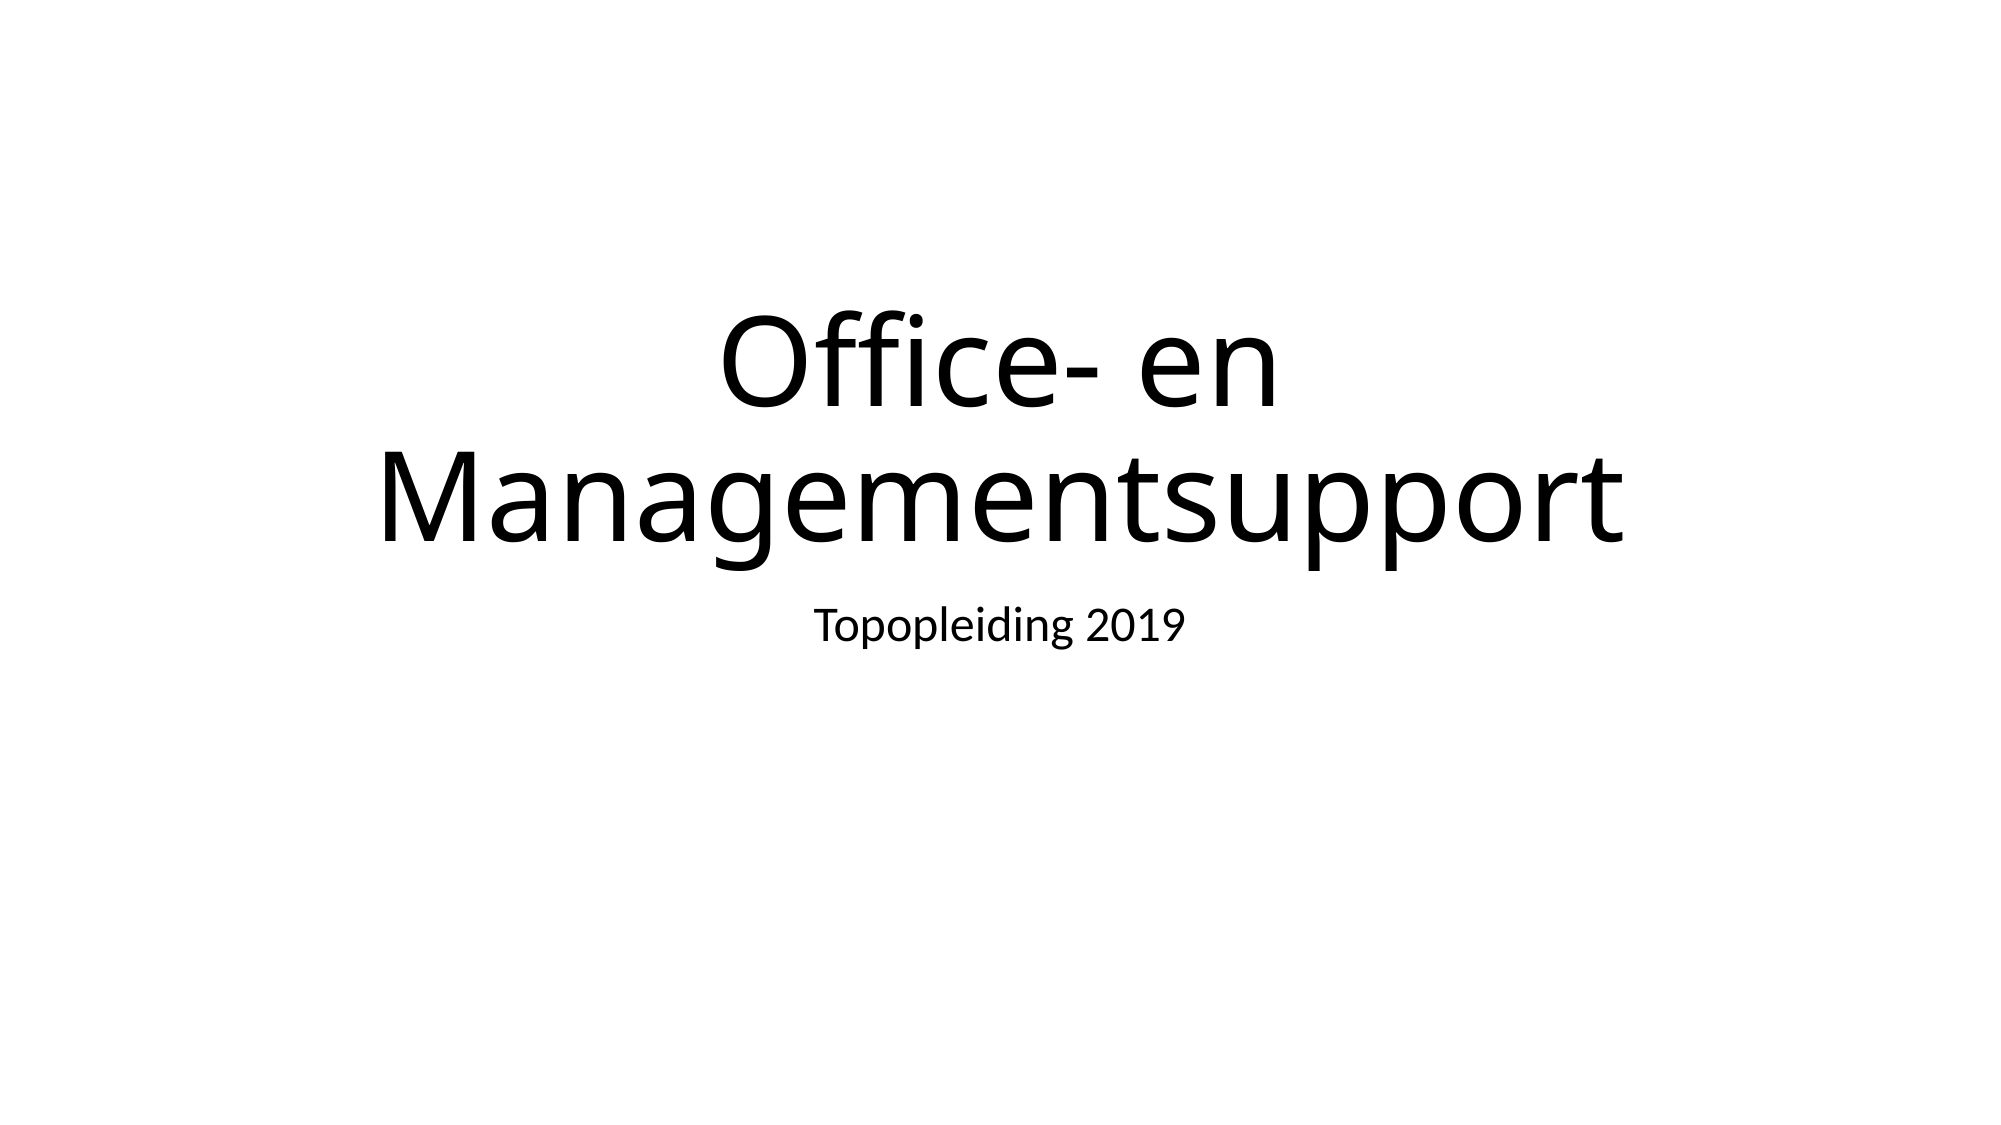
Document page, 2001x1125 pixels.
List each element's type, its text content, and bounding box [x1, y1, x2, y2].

title Office- en Managementsupport [249, 184, 1750, 576]
subtitle Topopleiding 2019 [249, 590, 1750, 863]
